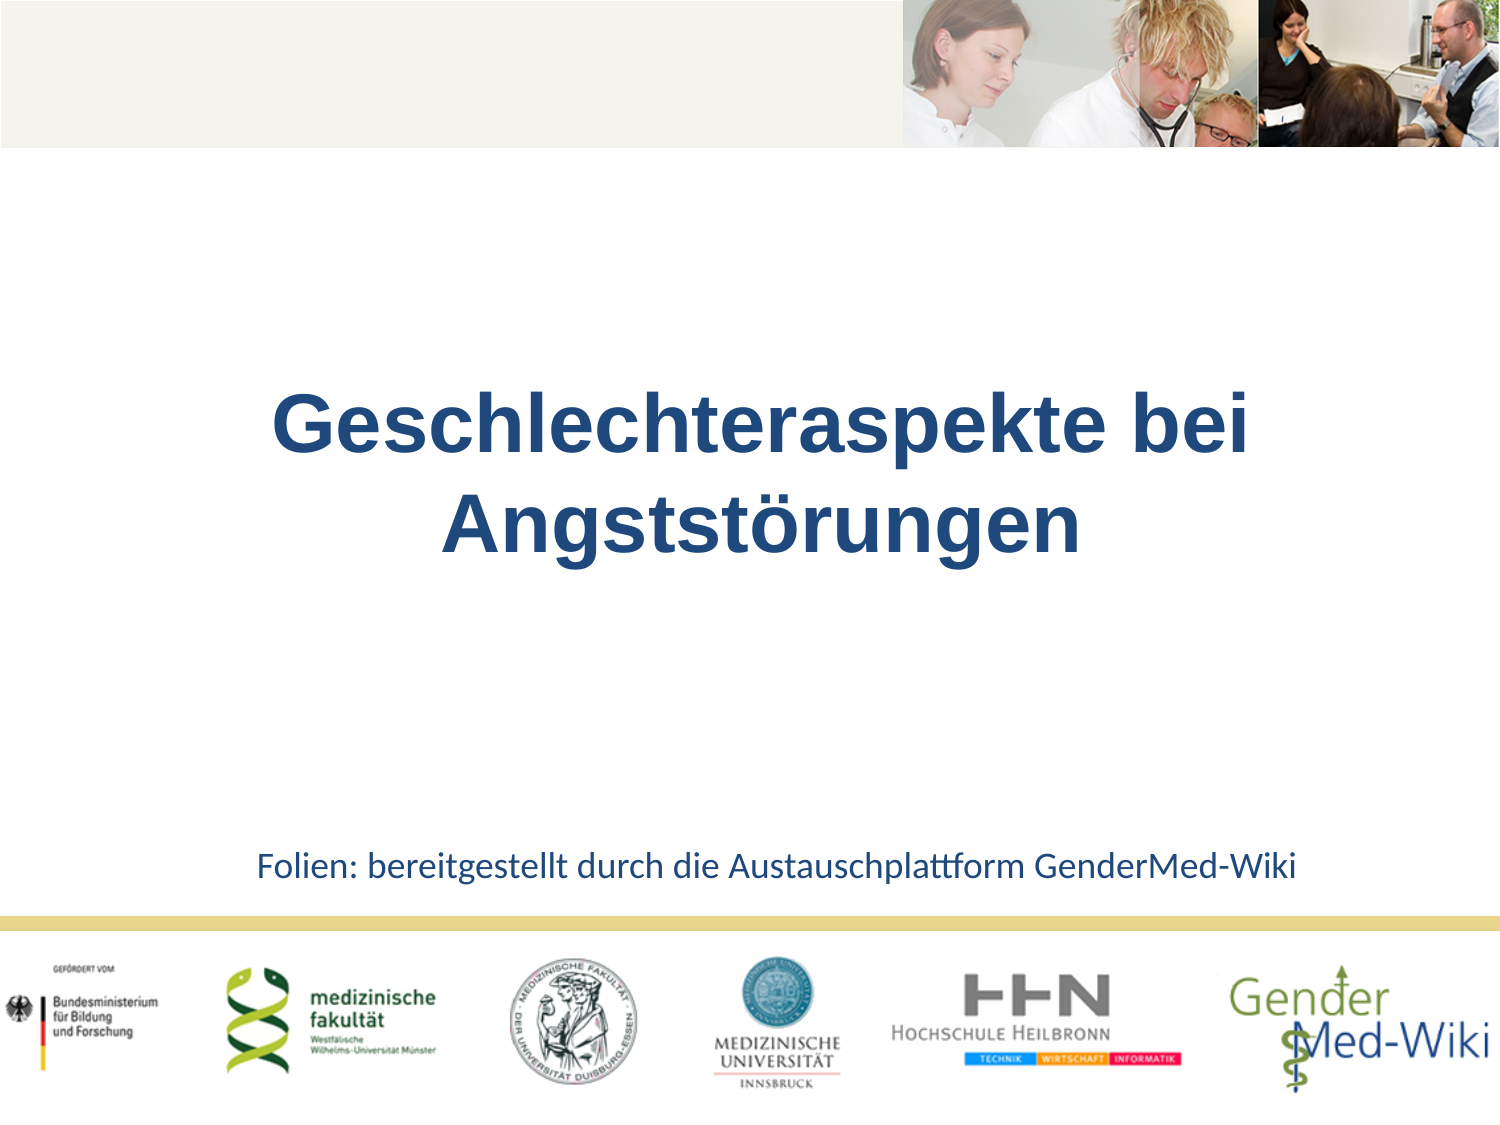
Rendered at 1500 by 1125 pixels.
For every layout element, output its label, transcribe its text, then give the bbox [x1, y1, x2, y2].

picture [903, 0, 1500, 149]
text_box Folien: bereitgestellt durch die Austauschplattform GenderMed-Wiki [242, 834, 1435, 894]
picture [5, 956, 1489, 1094]
title Geschlechteraspekte bei Angststörungen [123, 361, 1399, 603]
